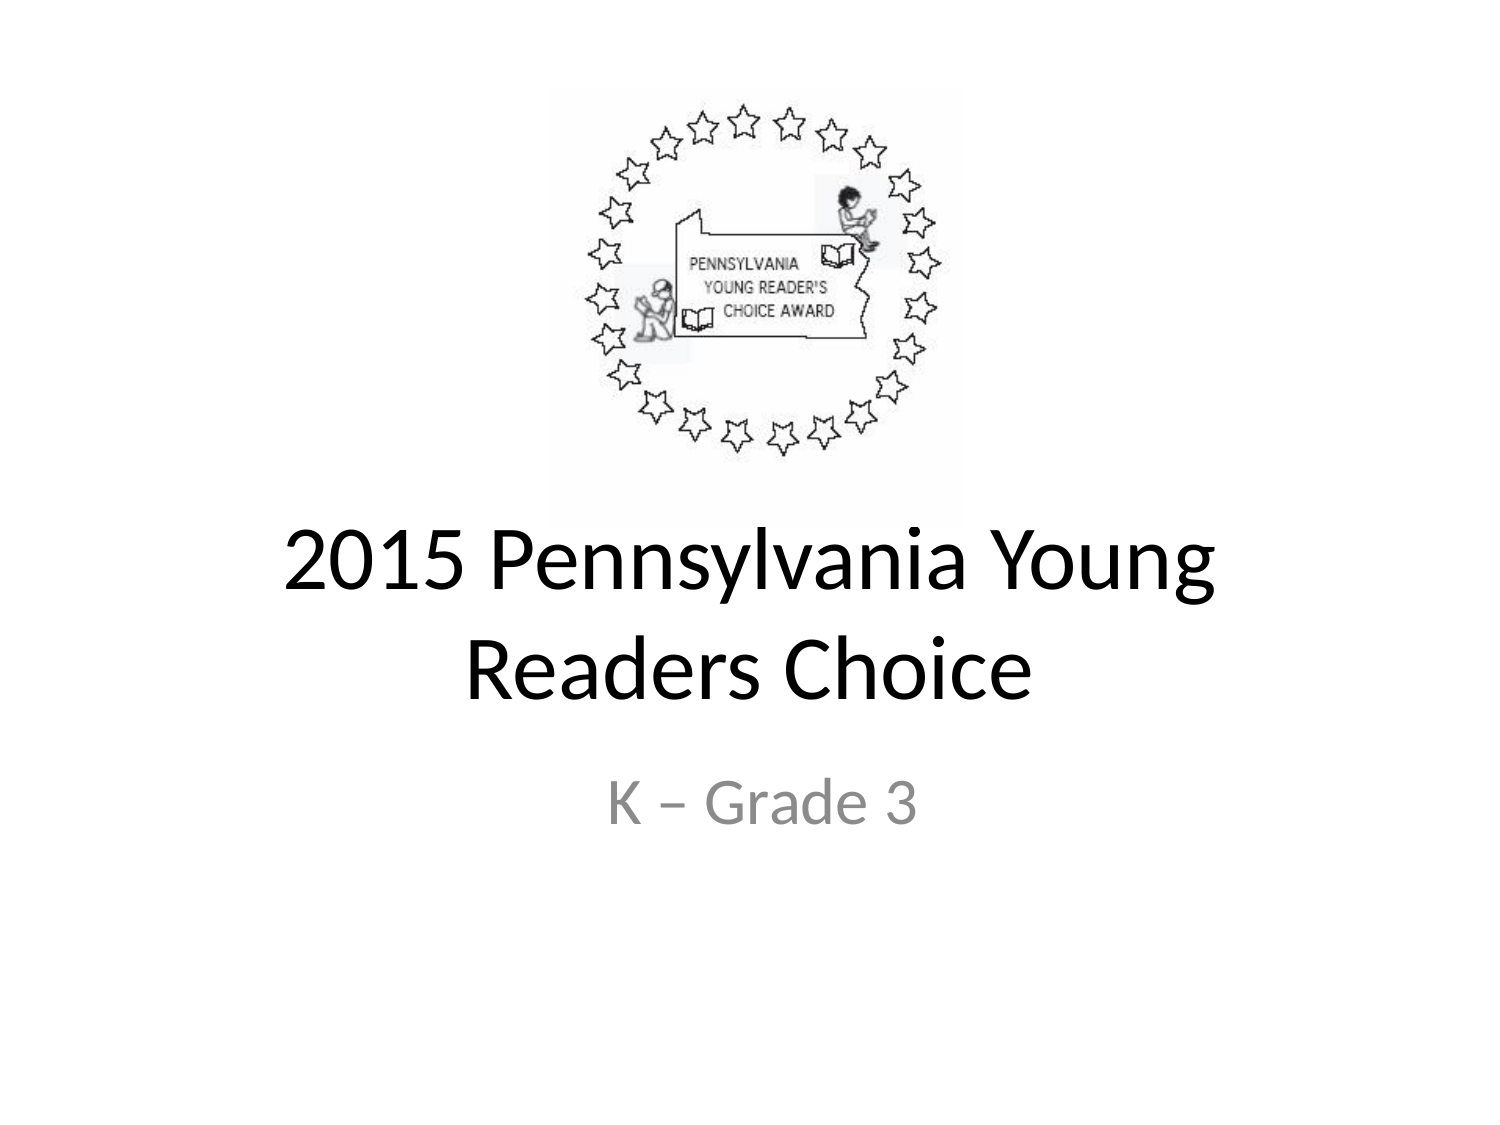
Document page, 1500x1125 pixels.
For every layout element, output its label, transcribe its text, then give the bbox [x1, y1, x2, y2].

title 2015 Pennsylvania Young Readers Choice [112, 487, 1388, 729]
subtitle K – Grade 3 [237, 750, 1288, 1038]
picture [549, 87, 965, 527]
